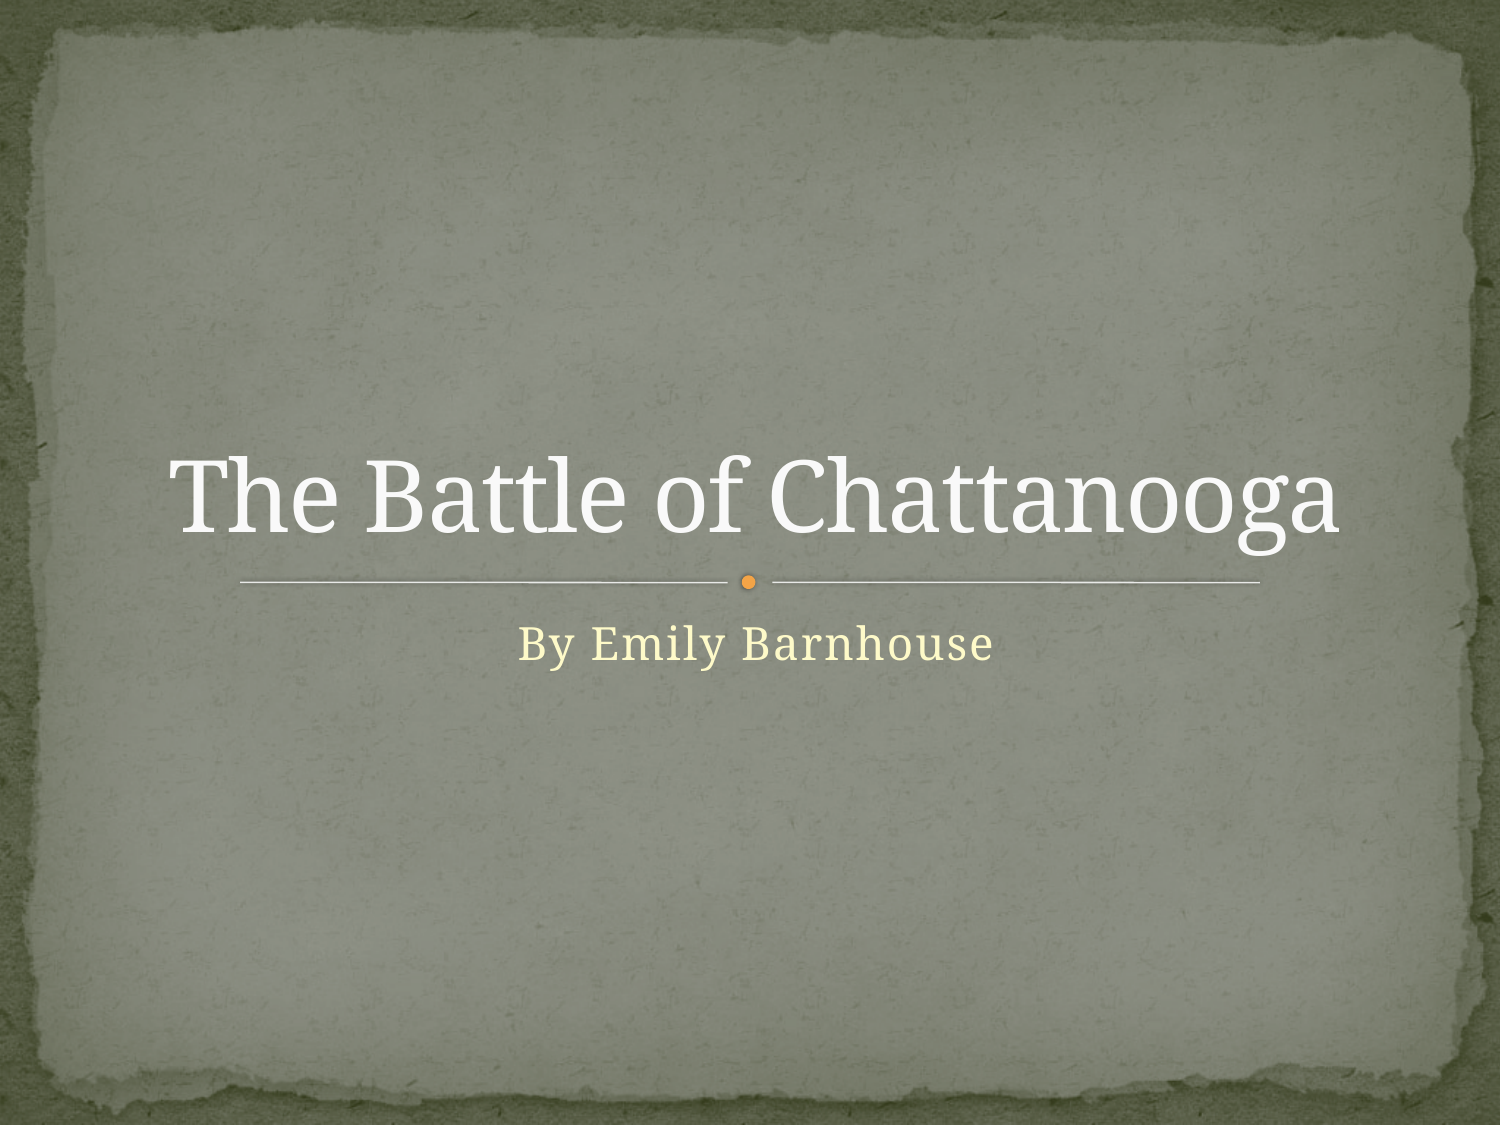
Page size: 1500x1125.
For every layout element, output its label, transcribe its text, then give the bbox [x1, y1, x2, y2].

subtitle By Emily Barnhouse [75, 606, 1438, 795]
title The Battle of Chattanooga [74, 235, 1438, 561]
